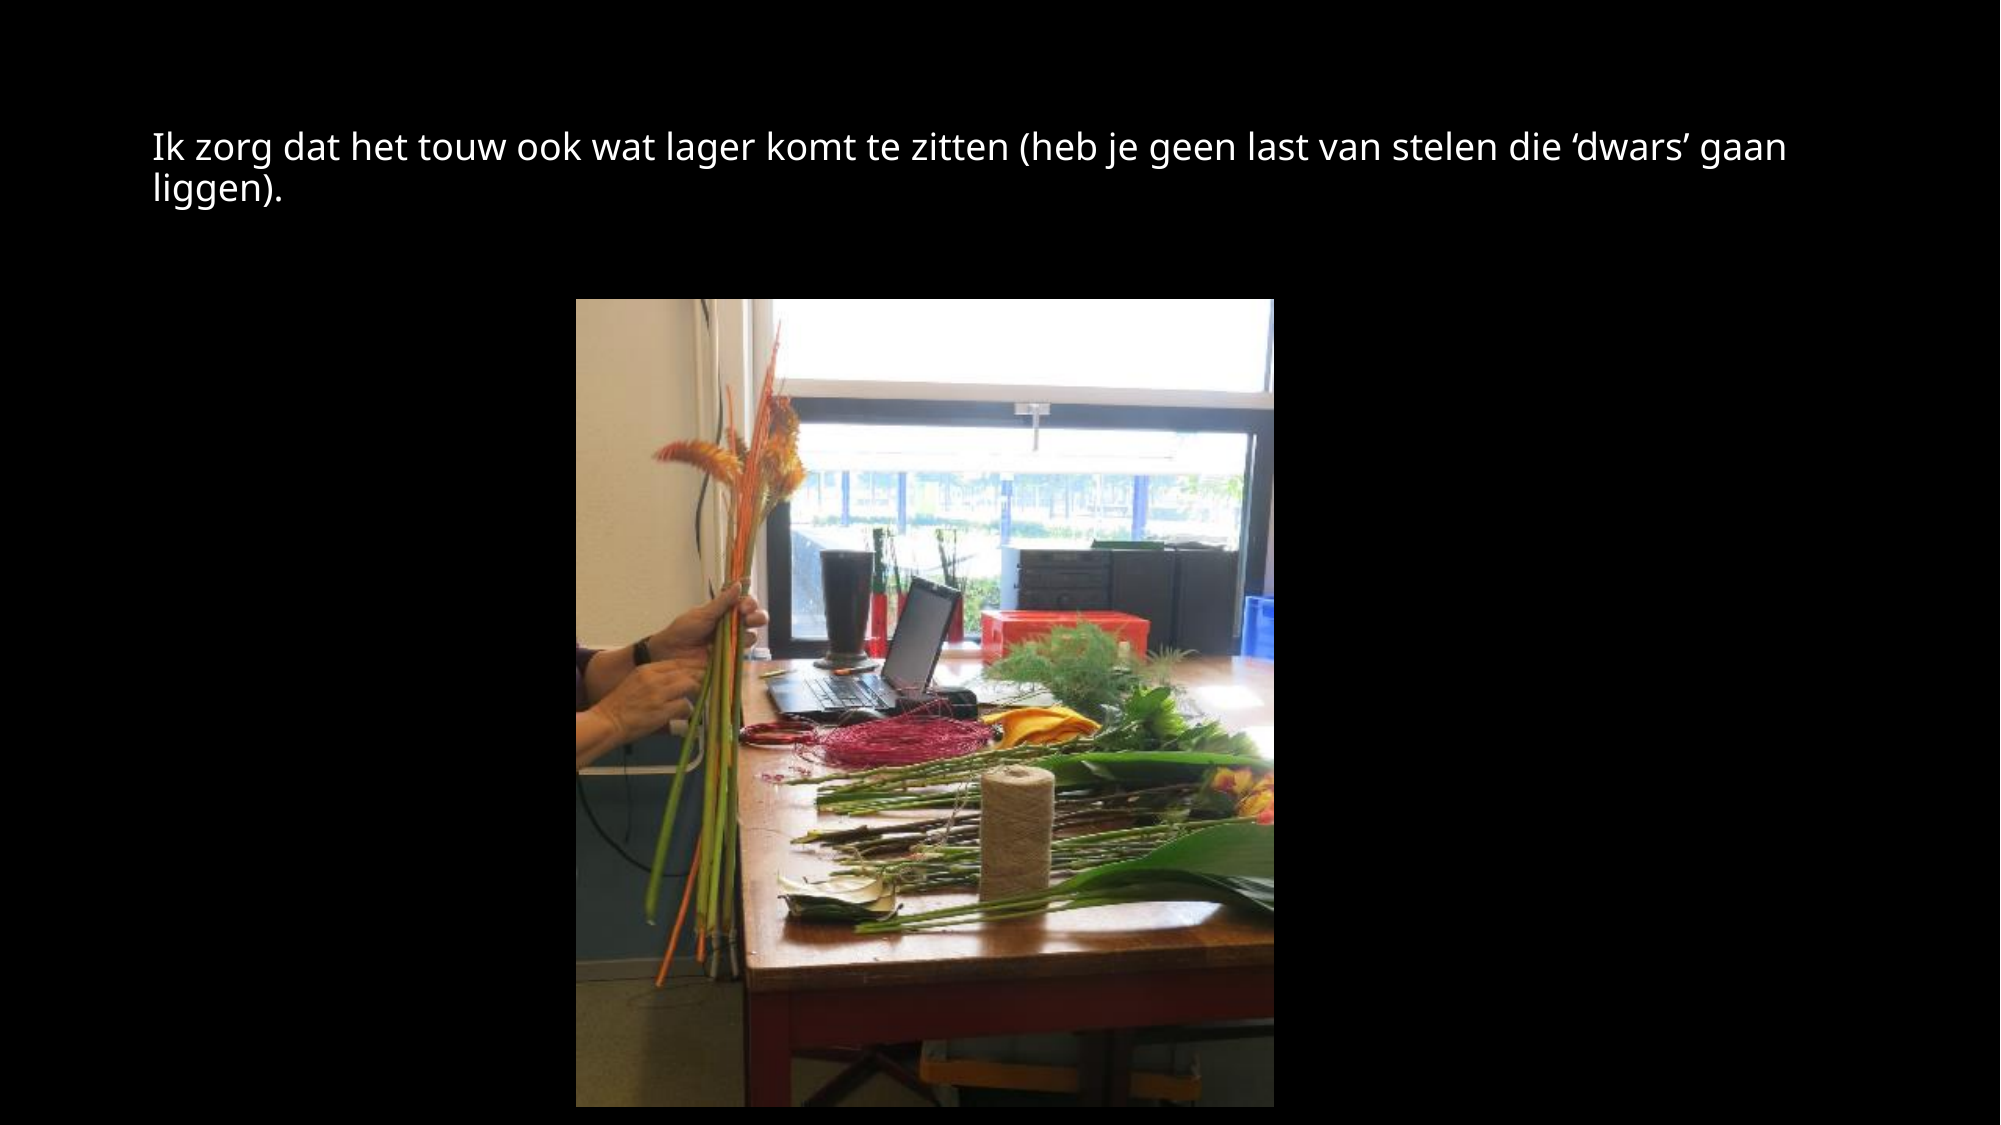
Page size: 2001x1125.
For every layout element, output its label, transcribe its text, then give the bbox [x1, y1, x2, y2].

title Ik zorg dat het touw ook wat lager komt te zitten (heb je geen last van stelen die ‘dwars’ gaan liggen). [137, 59, 1863, 278]
picture [576, 299, 1274, 1107]
